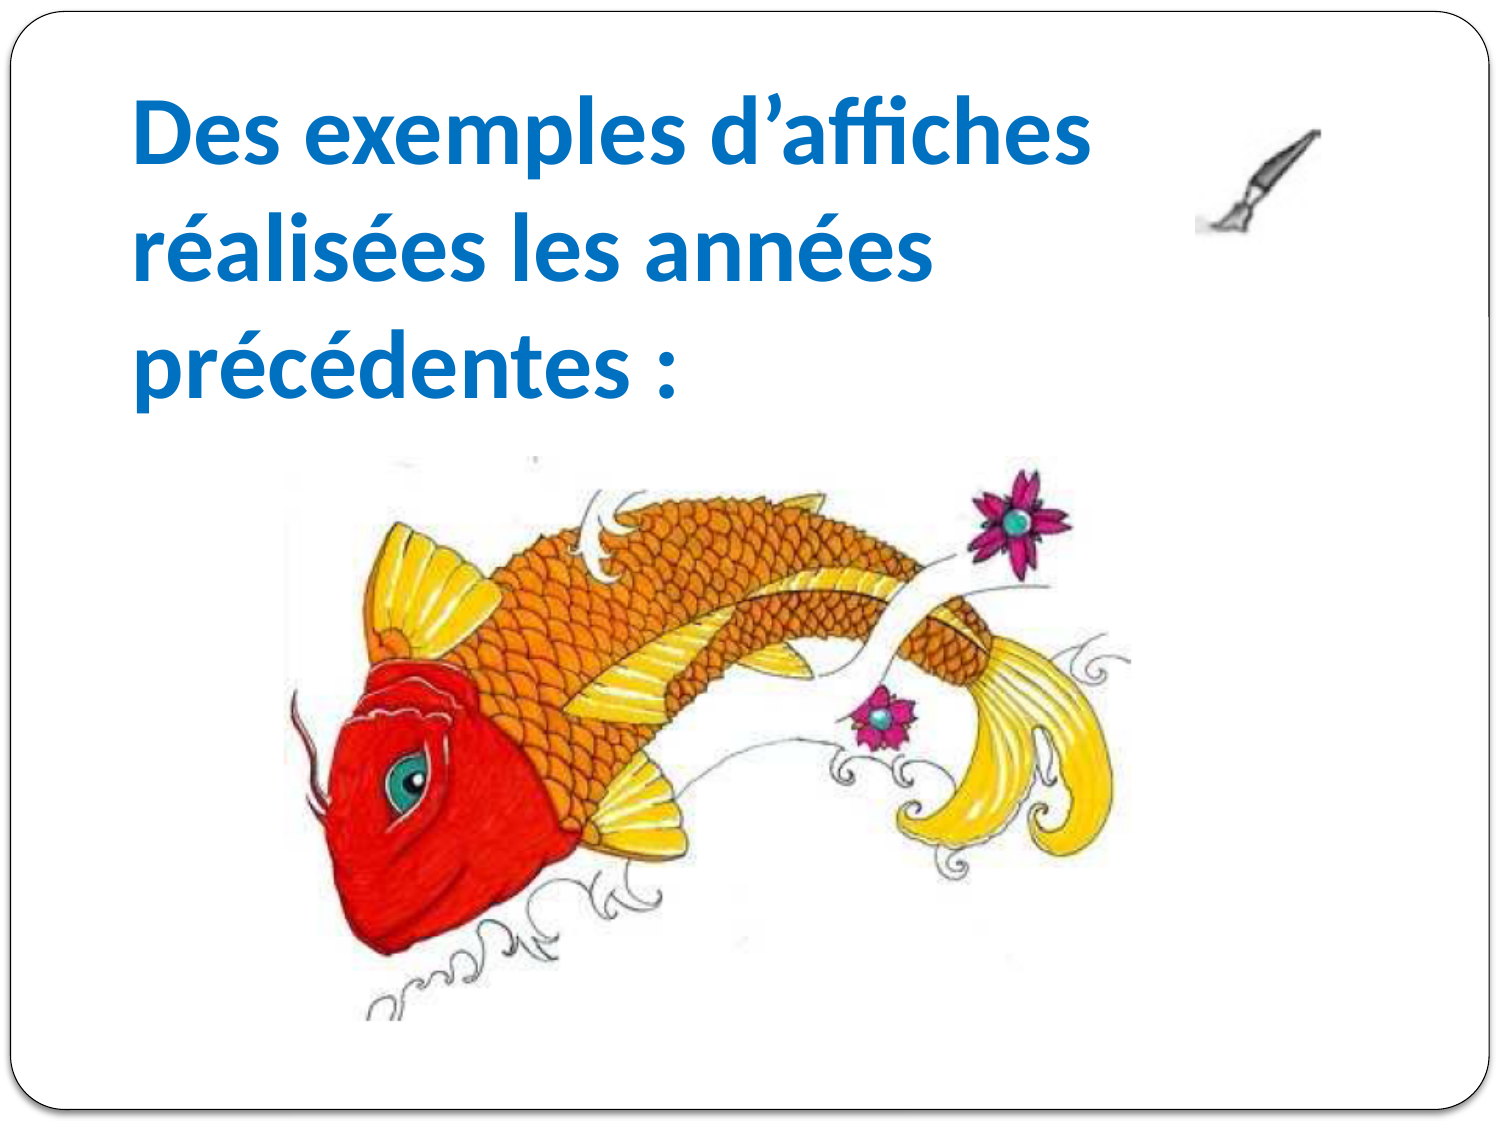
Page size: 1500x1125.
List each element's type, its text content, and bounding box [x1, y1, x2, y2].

picture [1195, 116, 1337, 253]
picture [280, 456, 1147, 1041]
title Des exemples d’affiches réalisées les années précédentes : [117, 58, 1393, 434]
